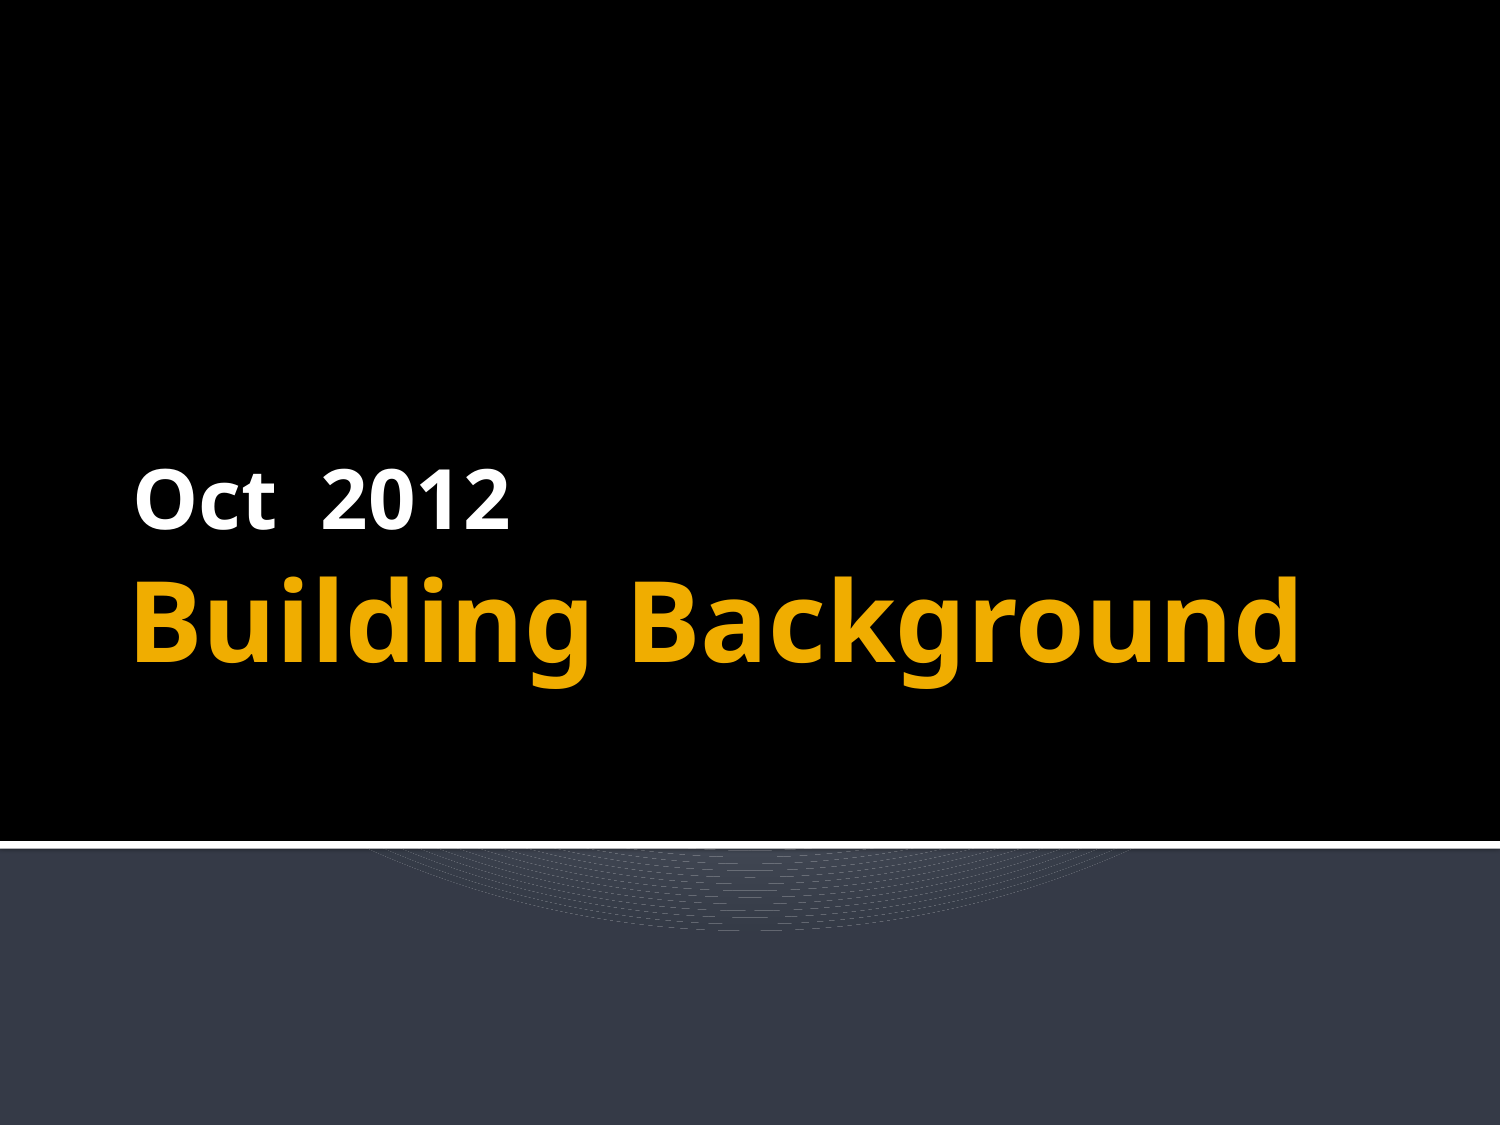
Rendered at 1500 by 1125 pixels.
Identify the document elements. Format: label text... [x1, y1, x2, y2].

subtitle Oct 2012 [112, 299, 1438, 546]
title Building Background [112, 550, 1438, 825]
